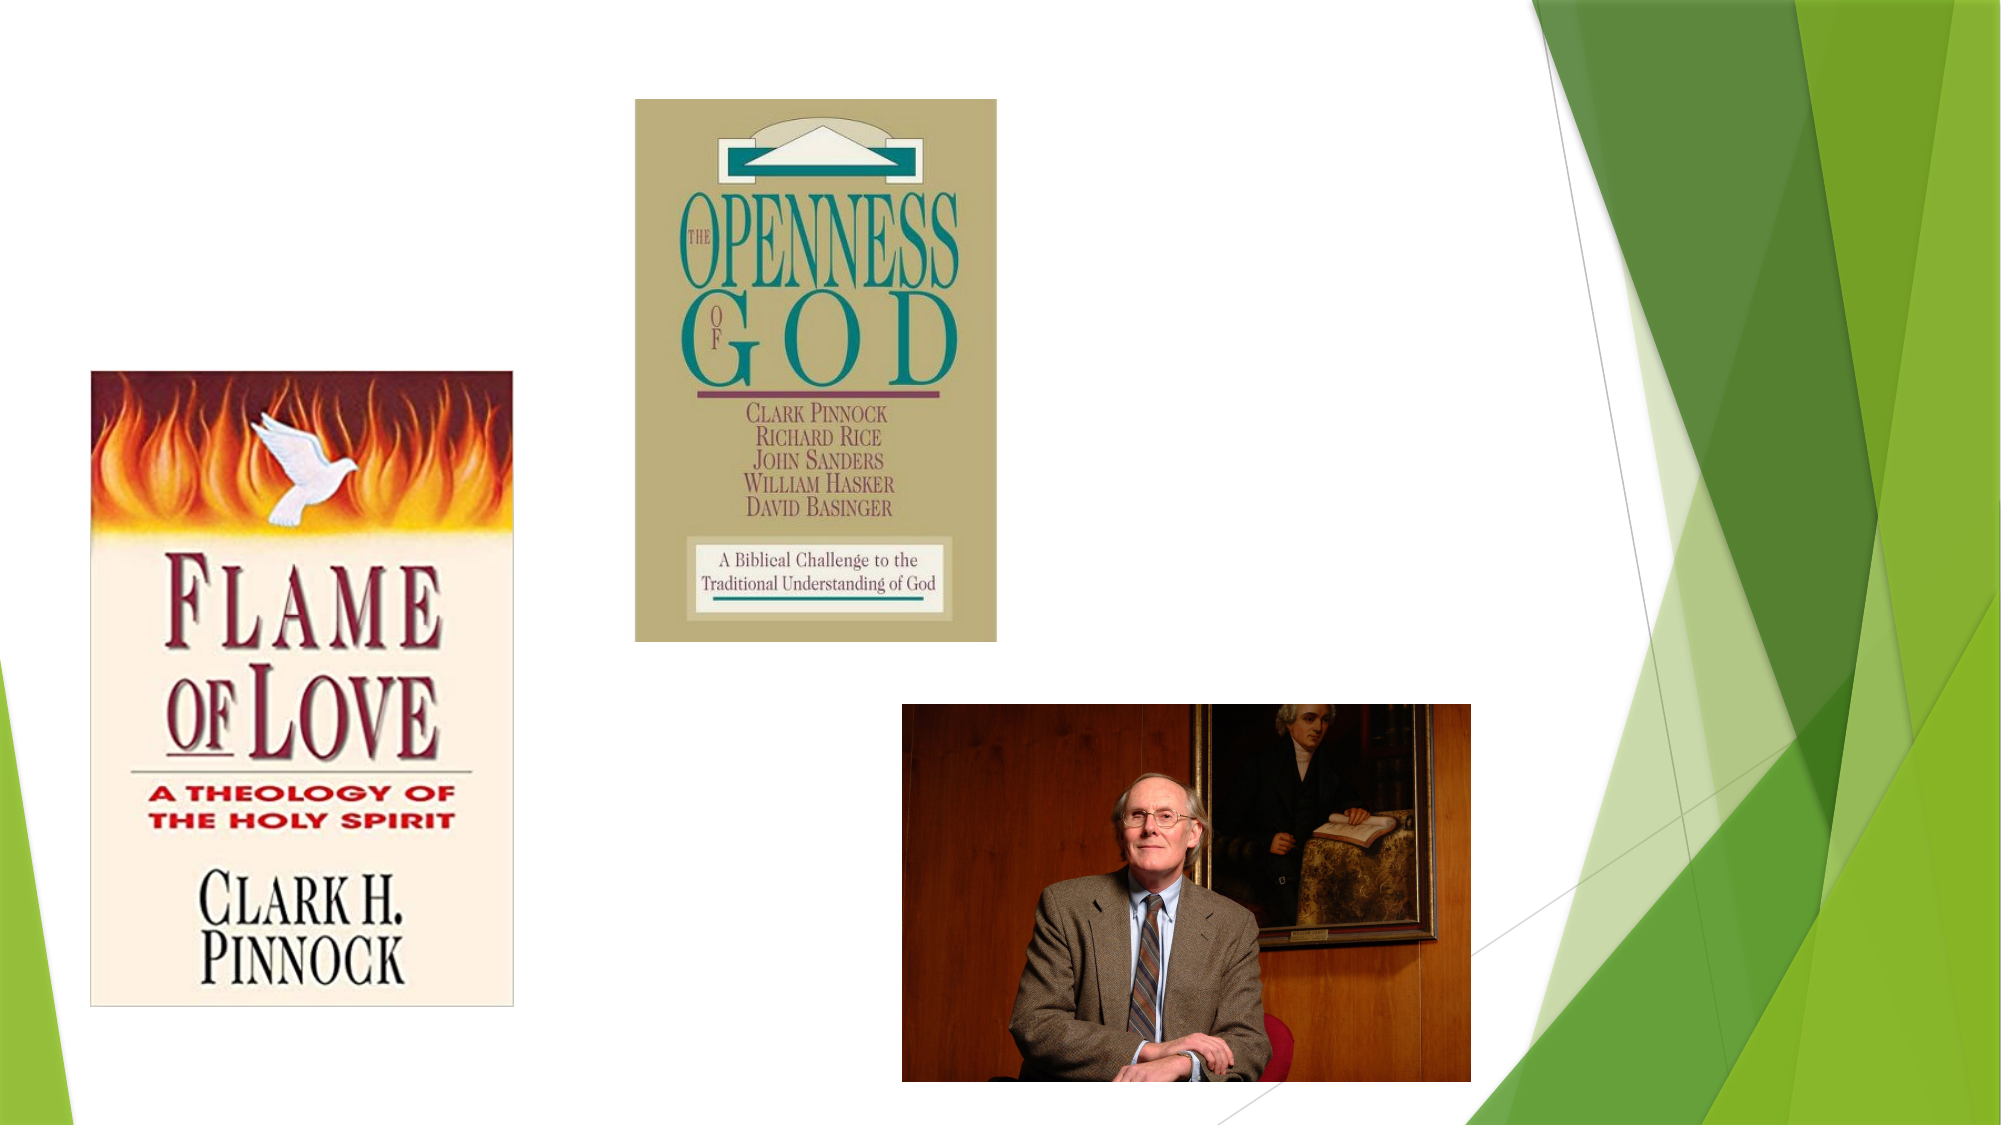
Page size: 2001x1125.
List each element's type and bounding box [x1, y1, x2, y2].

picture [544, 99, 1088, 643]
list [89, 370, 515, 1008]
picture [902, 703, 1472, 1082]
